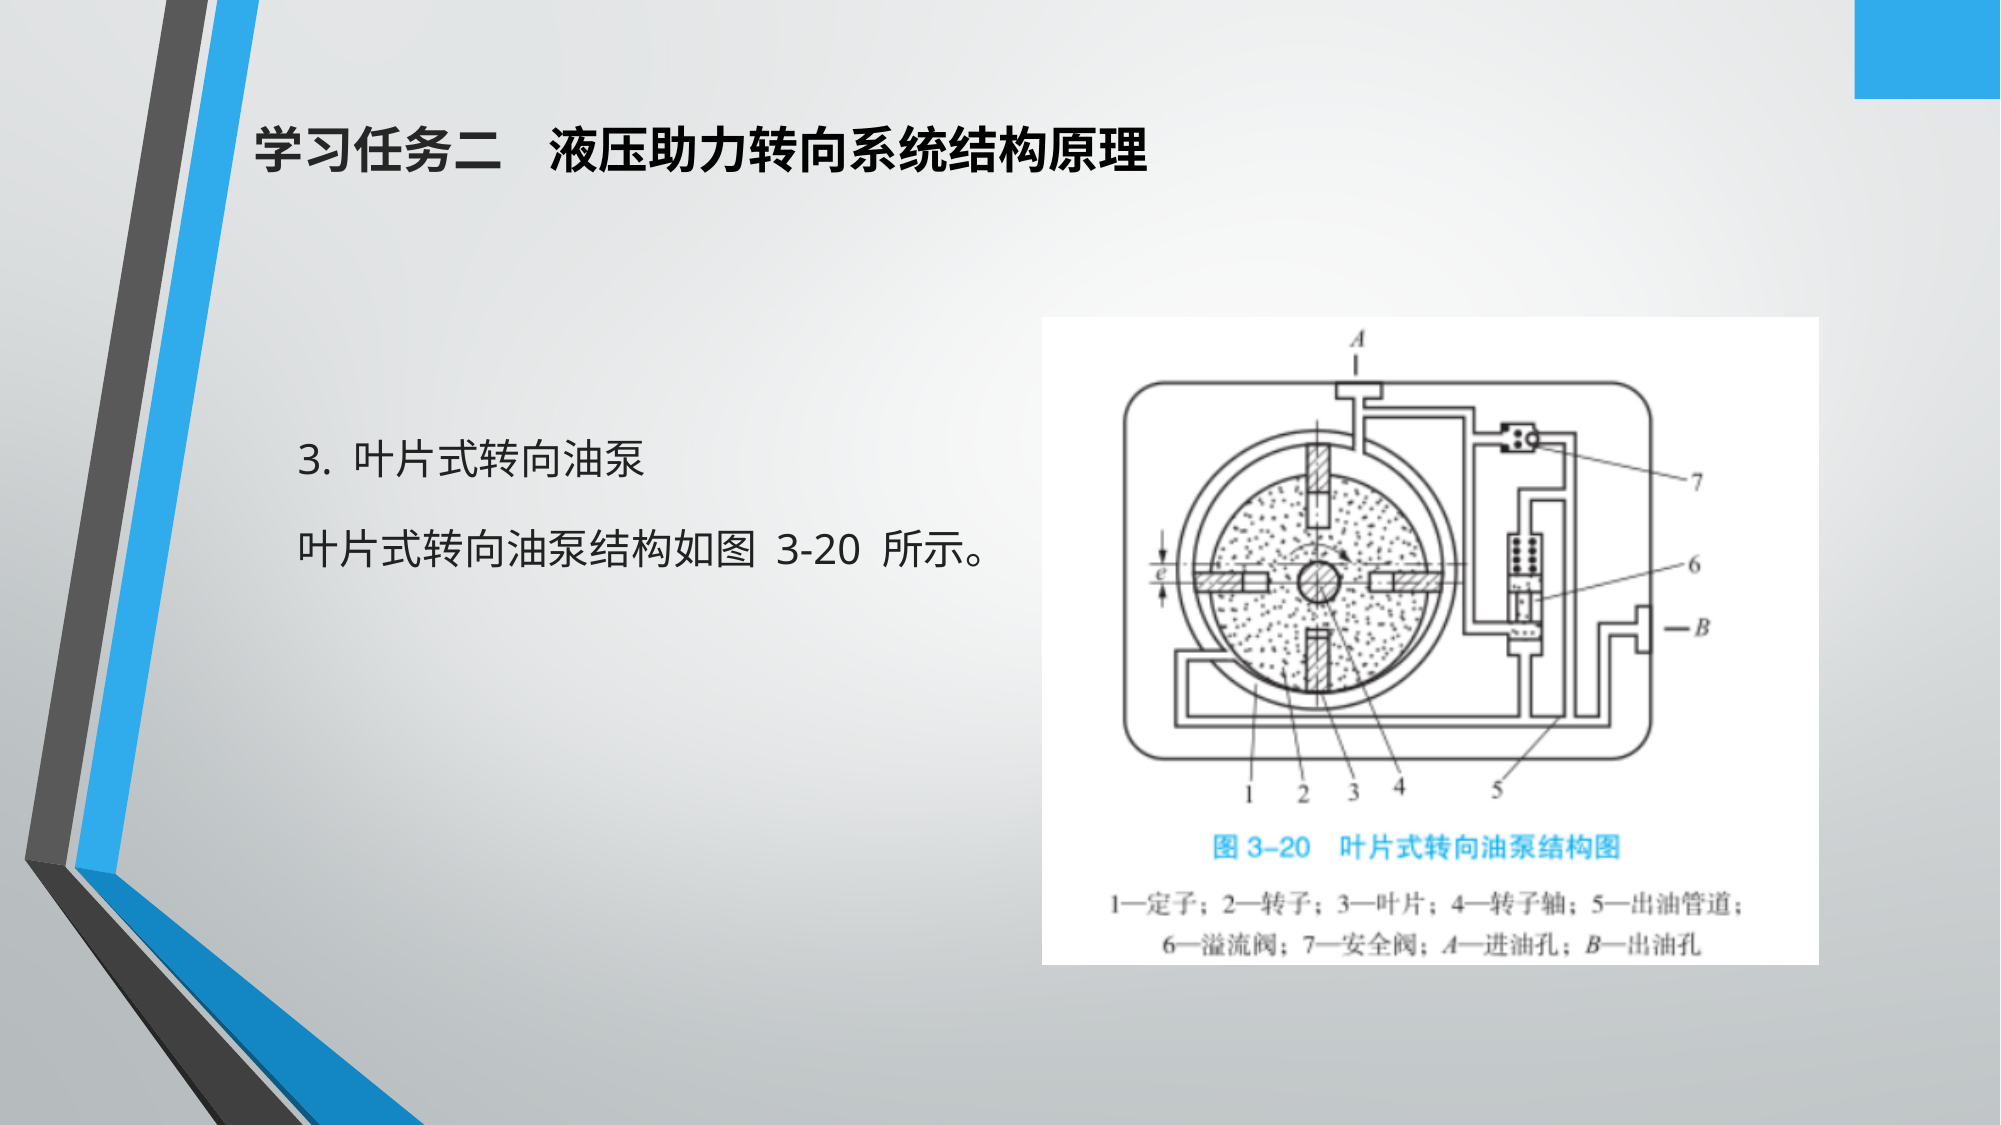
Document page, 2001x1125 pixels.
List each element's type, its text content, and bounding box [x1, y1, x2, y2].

picture [1042, 317, 1819, 965]
text_box 学习任务二 液压助力转向系统结构原理 [238, 98, 1950, 230]
text_box 3. 叶片式转向油泵 叶片式转向油泵结构如图 3-20 所示。 [282, 384, 1205, 1081]
text_box [1853, 0, 2000, 100]
